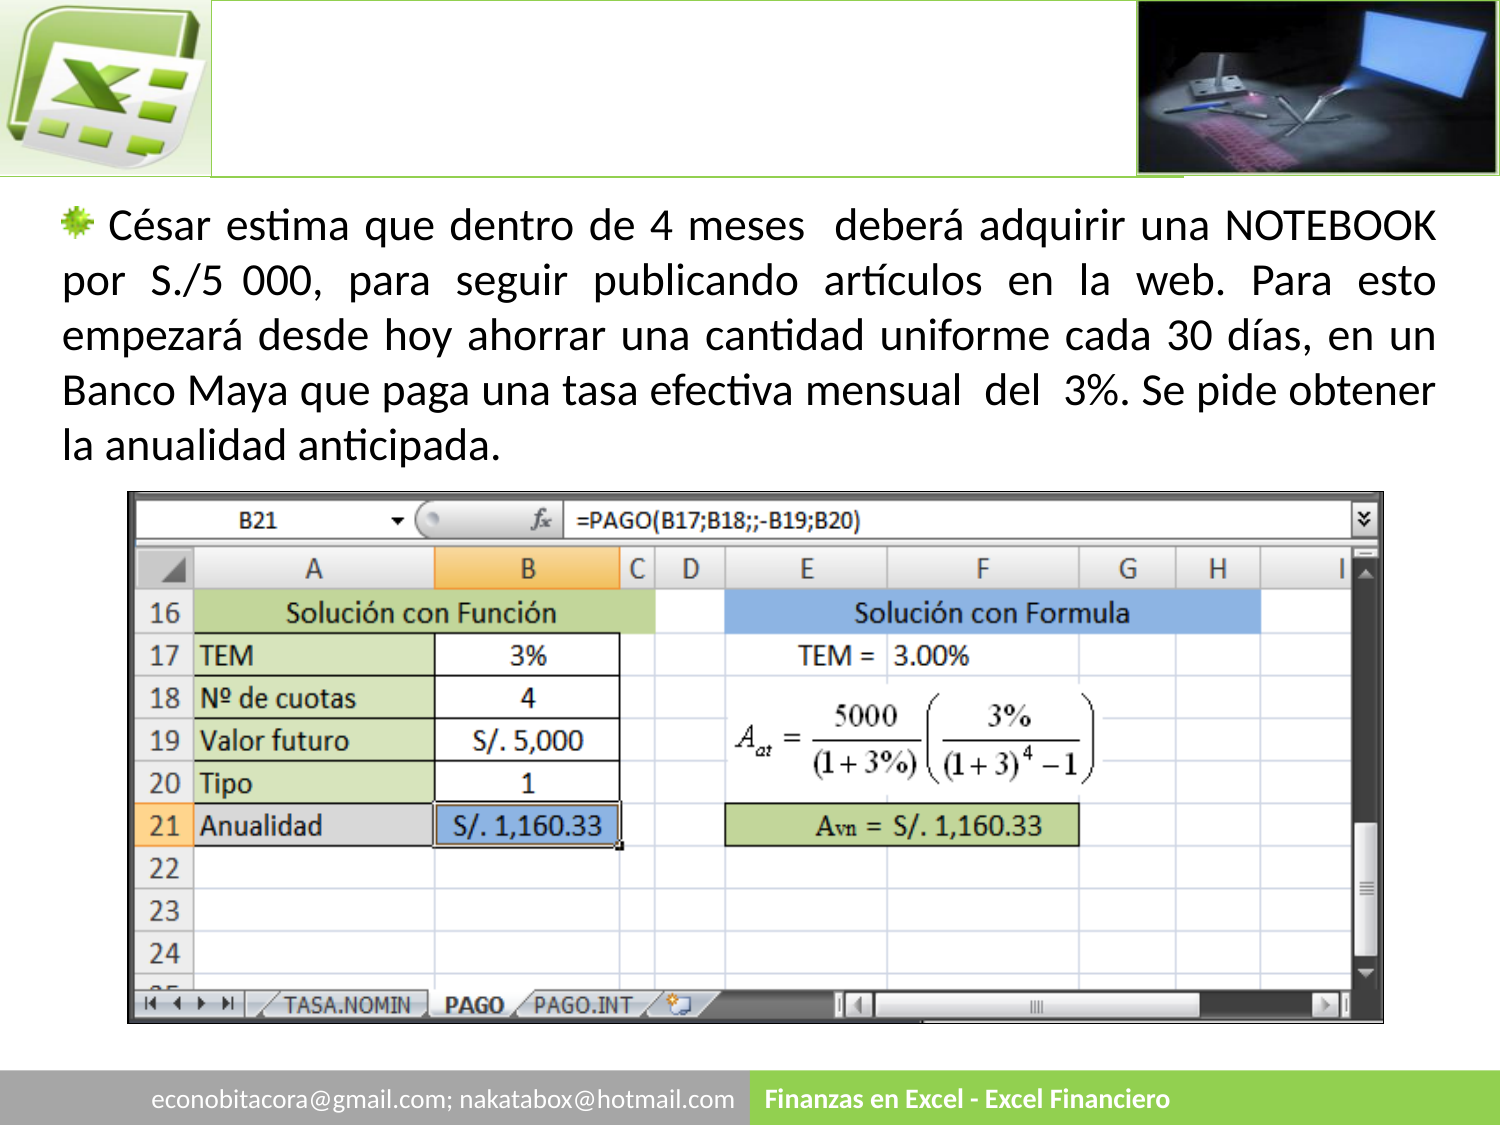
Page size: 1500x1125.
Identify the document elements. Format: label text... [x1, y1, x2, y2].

text_box [212, 0, 1134, 178]
picture [128, 491, 1384, 1023]
text_box econobitacora@gmail.com; nakatabox@hotmail.com [0, 1070, 749, 1125]
picture [0, 0, 212, 177]
text_box Finanzas en Excel - Excel Financiero [749, 1070, 1500, 1125]
picture [61, 206, 94, 239]
picture [1136, 0, 1500, 177]
text_box César estima que dentro de 4 meses deberá adquirir una NOTEBOOK por S./5 000, para seguir publicando artículos en la web. Para esto empezará desde hoy ahorrar una cantidad uniforme cada 30 días, en un Banco Maya que paga una tasa efectiva mensual del 3%. Se pide obtener la anualidad anticipada. [46, 187, 1454, 481]
